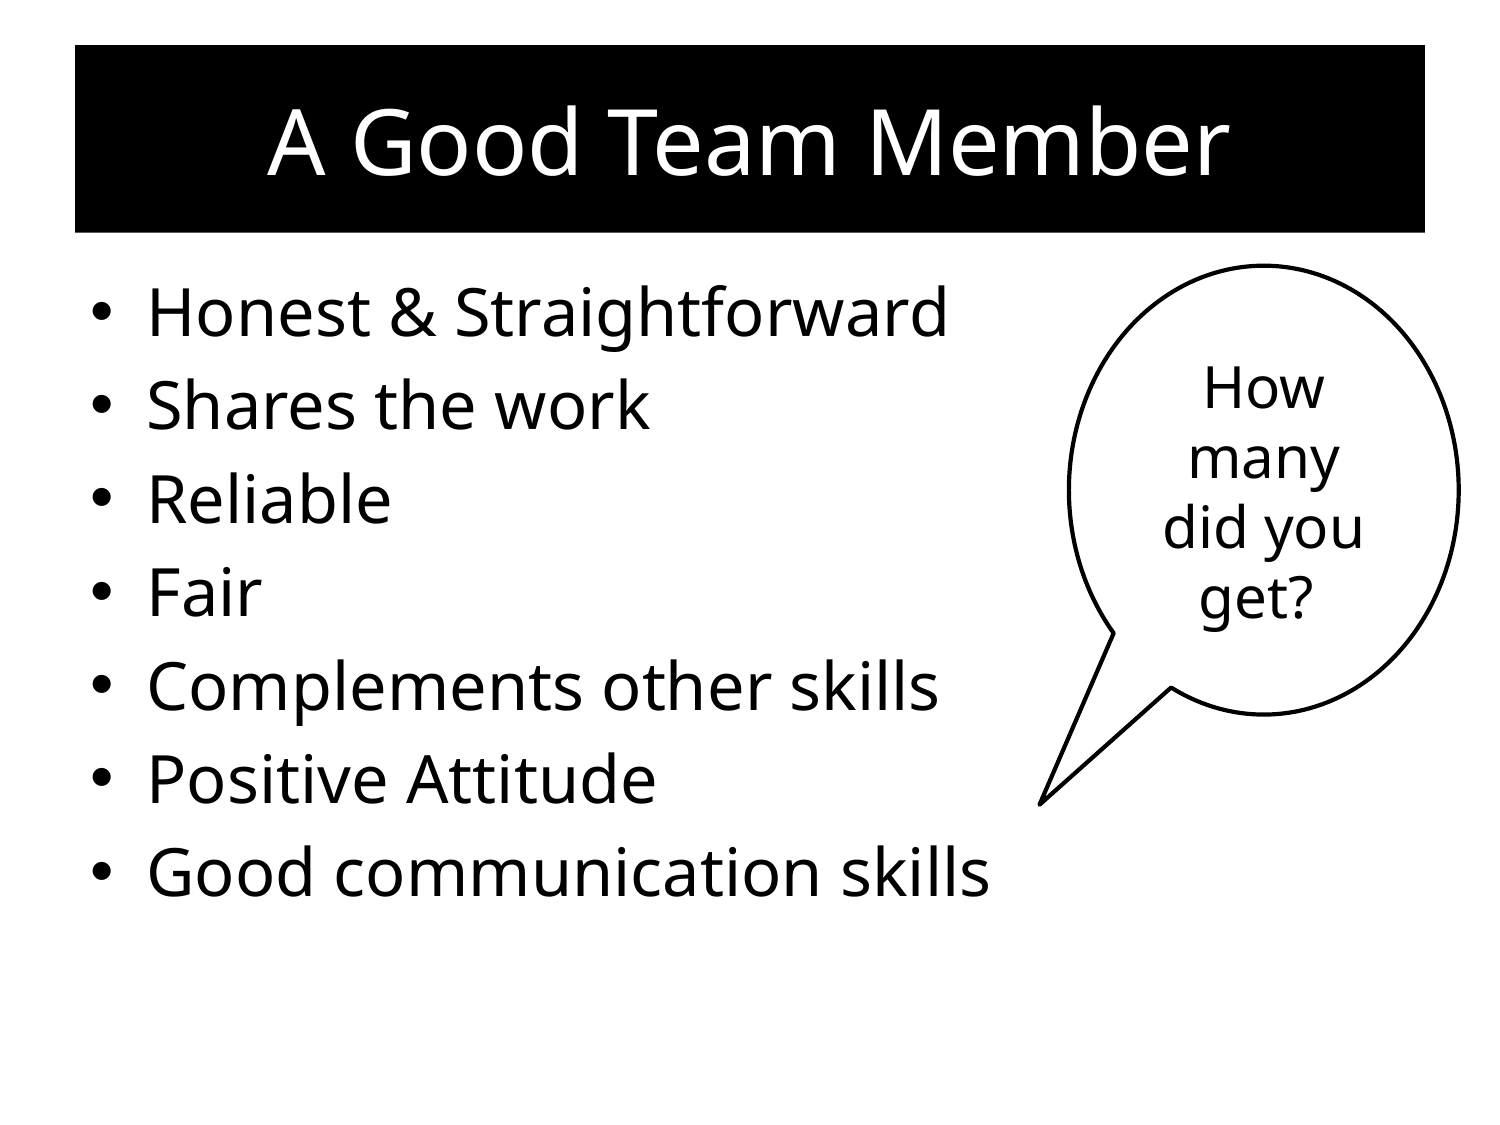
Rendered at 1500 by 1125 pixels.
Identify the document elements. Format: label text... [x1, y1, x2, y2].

list Honest & Straightforward Shares the work Reliable Fair Complements other skills Positive Attitude Good communication skills [75, 262, 1425, 1005]
text_box How many did you get? [1037, 263, 1461, 807]
title A Good Team Member [75, 45, 1425, 233]
